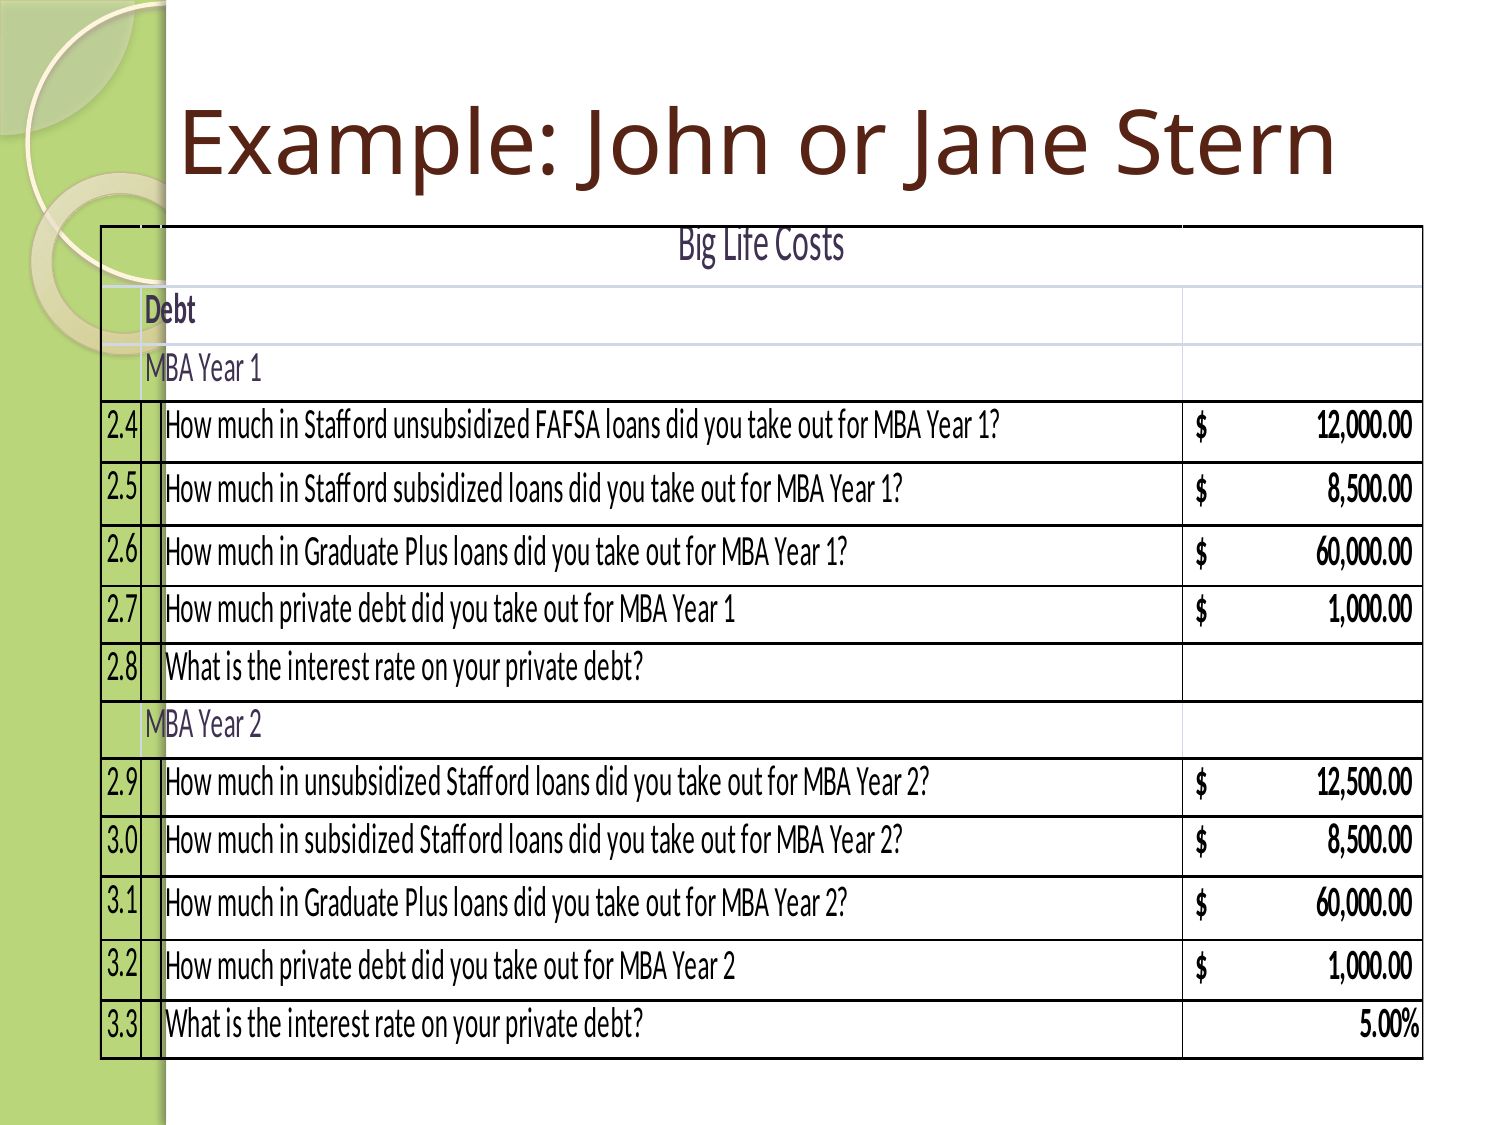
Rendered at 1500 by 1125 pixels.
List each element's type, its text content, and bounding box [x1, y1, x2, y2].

title Example: John or Jane Stern [162, 45, 1393, 221]
picture [99, 224, 1426, 1063]
